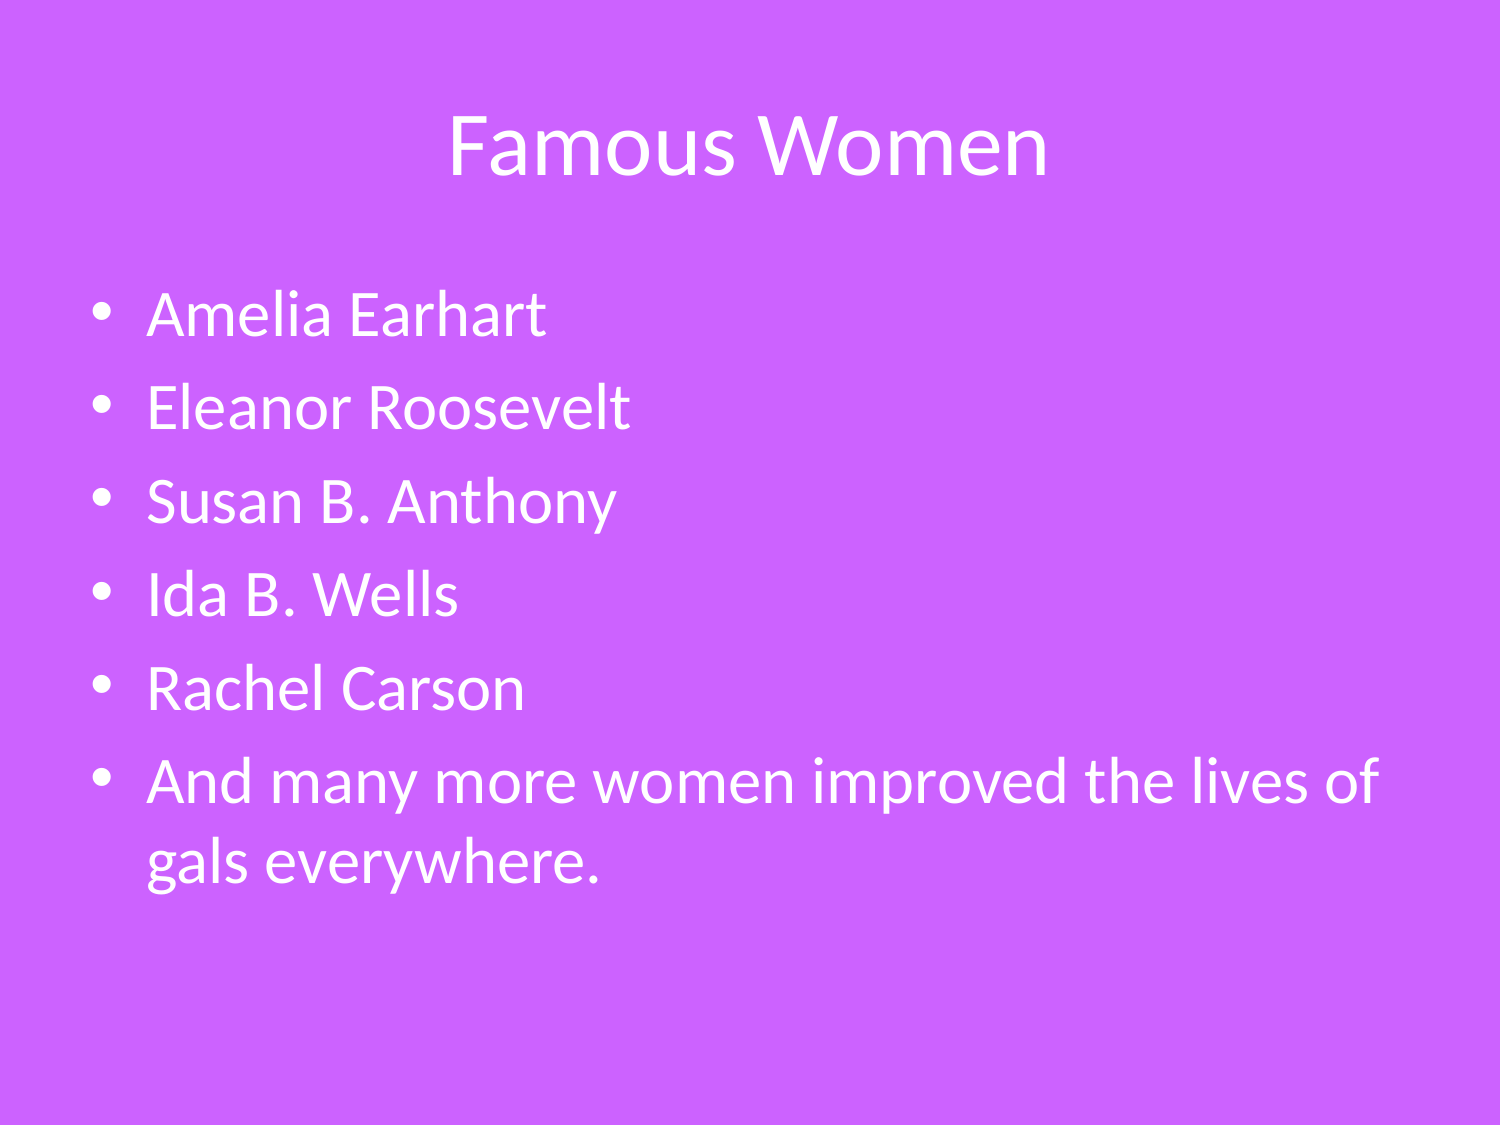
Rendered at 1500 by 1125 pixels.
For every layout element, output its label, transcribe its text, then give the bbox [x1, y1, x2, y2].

list Amelia Earhart Eleanor Roosevelt Susan B. Anthony Ida B. Wells Rachel Carson And many more women improved the lives of gals everywhere. [75, 262, 1425, 1005]
title Famous Women [75, 45, 1425, 233]
